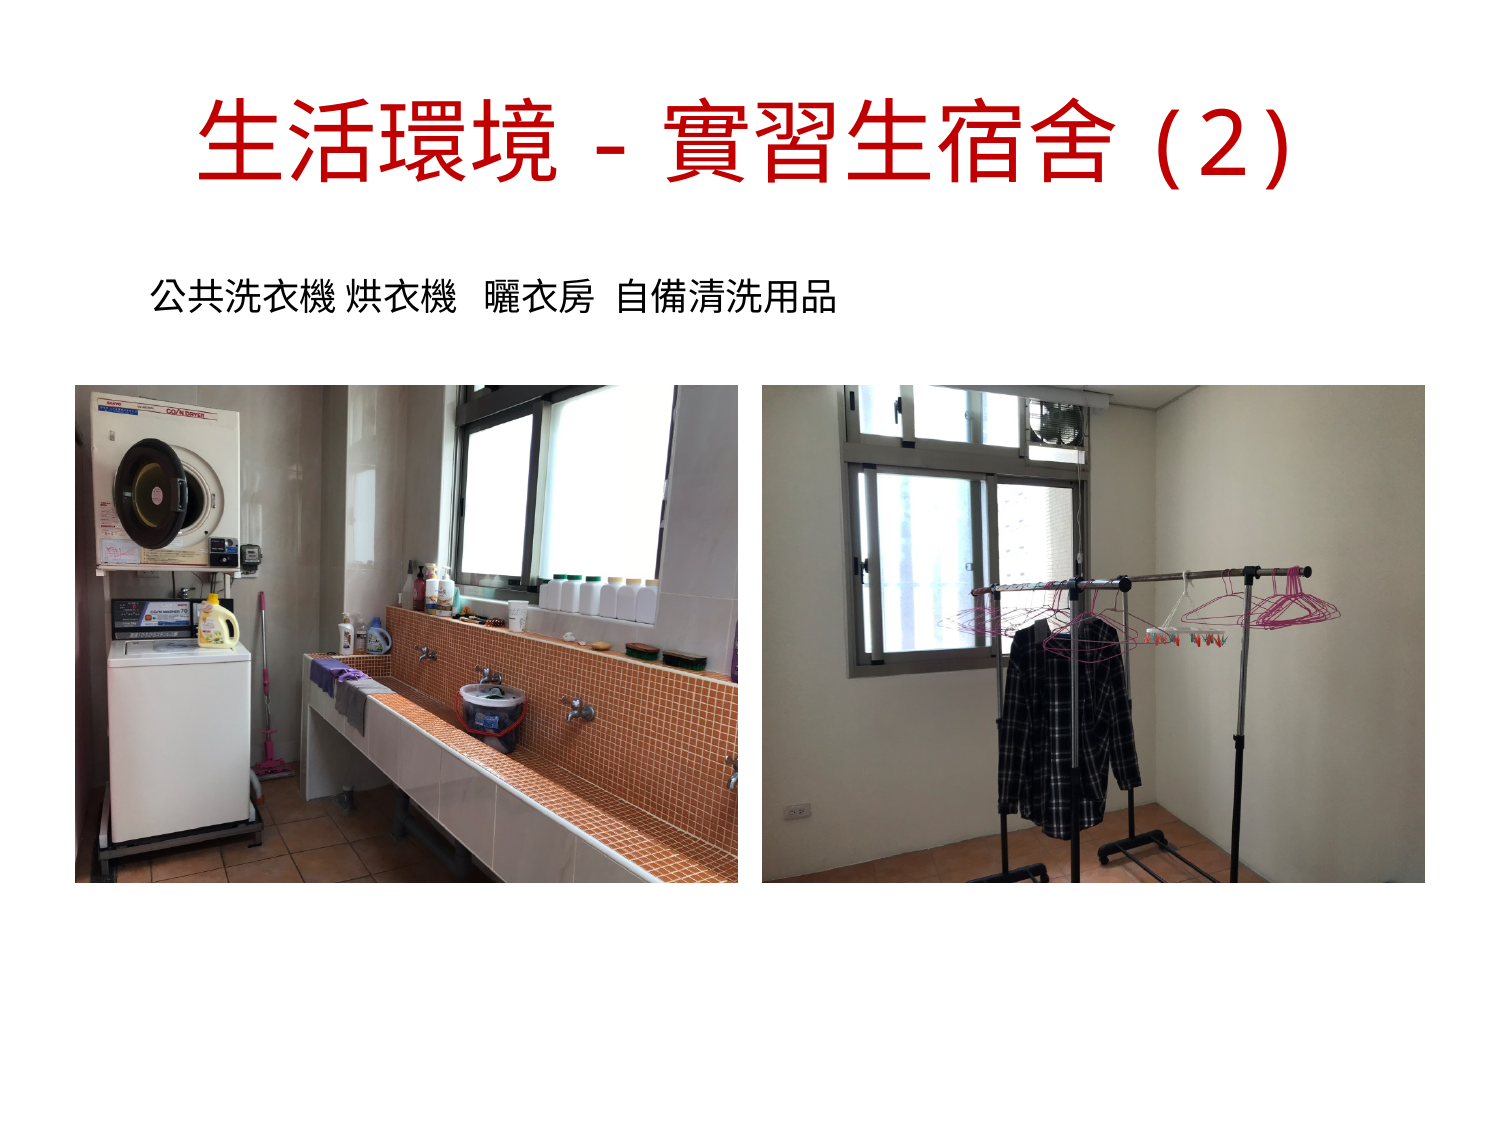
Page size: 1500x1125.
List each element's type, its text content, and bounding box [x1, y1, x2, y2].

title 生活環境-實習生宿舍(2) [75, 45, 1425, 233]
text_box 公共洗衣機 烘衣機 曬衣房 自備清洗用品 [135, 265, 854, 326]
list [74, 384, 738, 883]
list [762, 384, 1426, 883]
